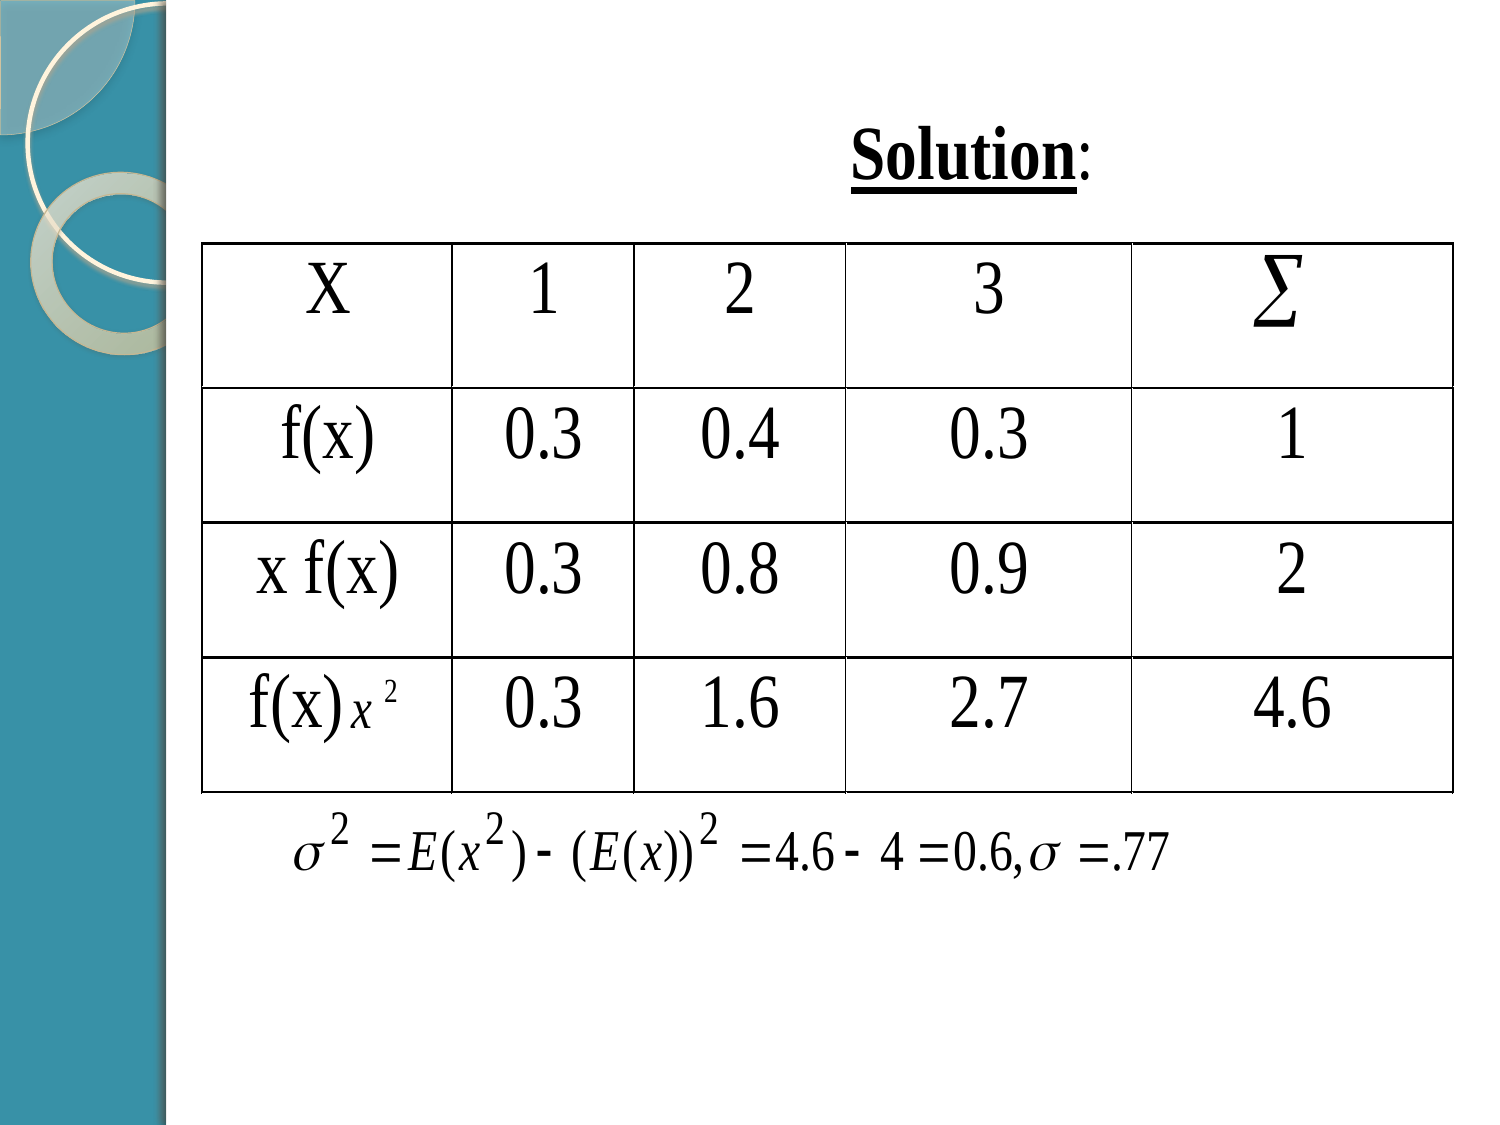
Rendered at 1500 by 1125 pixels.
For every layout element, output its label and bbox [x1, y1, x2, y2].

text_box [105, 109, 1500, 938]
